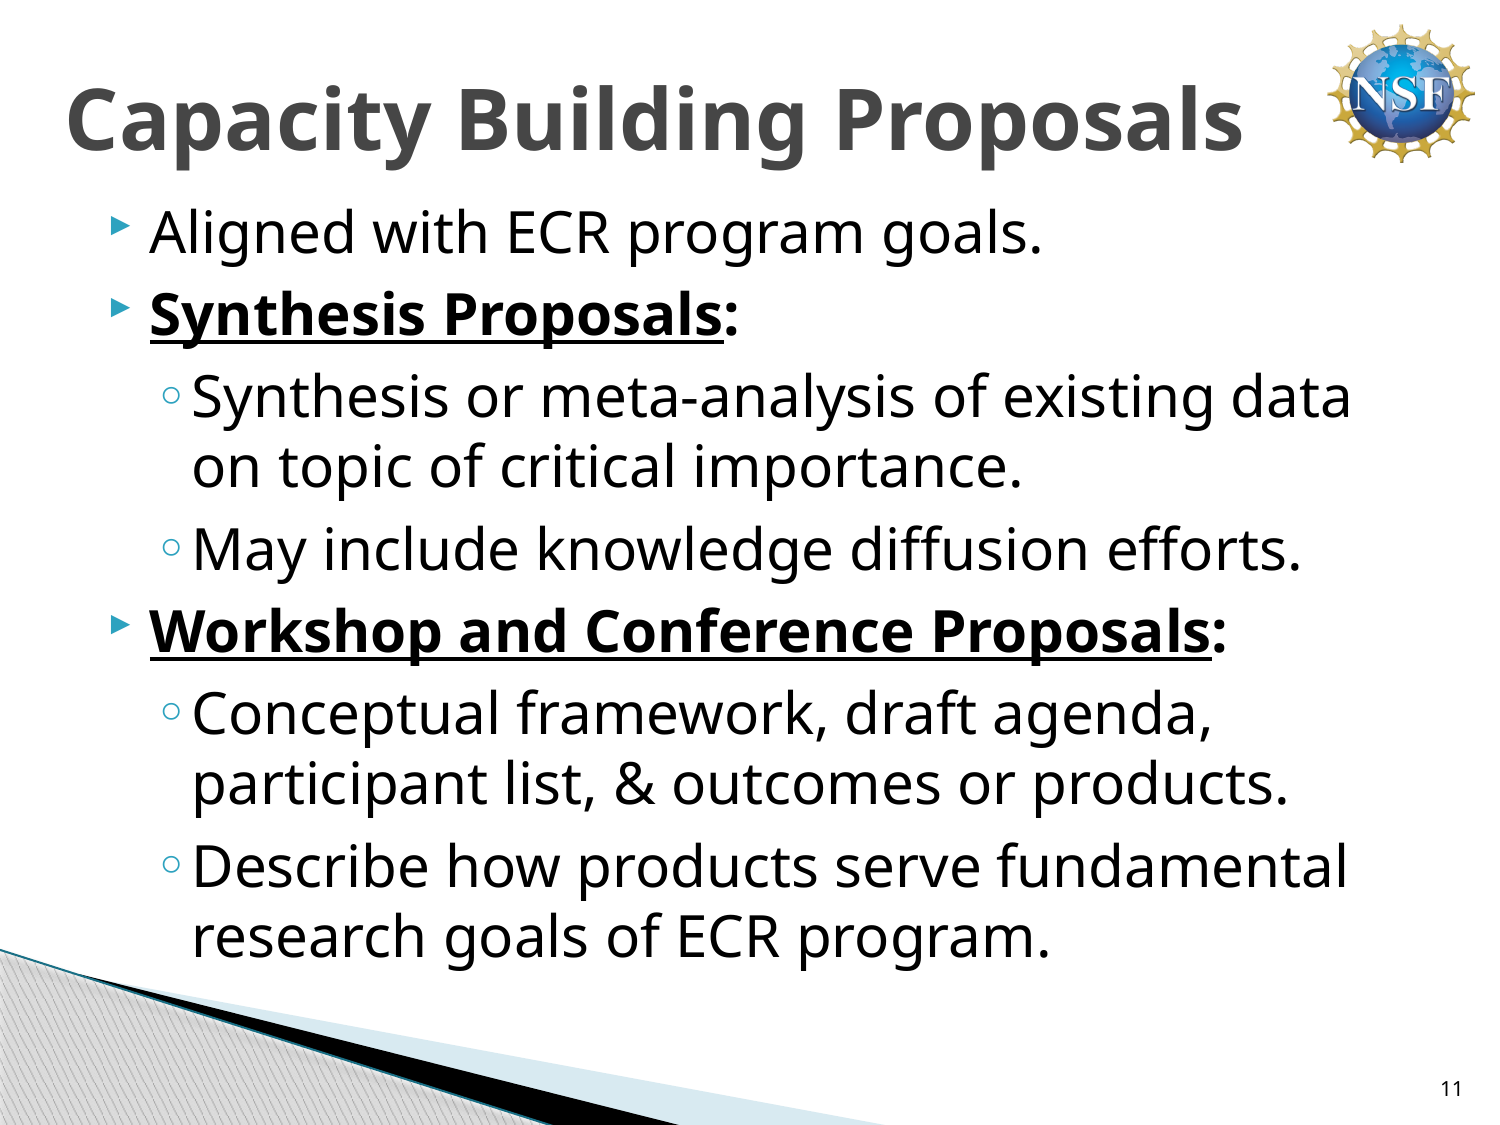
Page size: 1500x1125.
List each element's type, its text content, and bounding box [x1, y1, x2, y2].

title Capacity Building Proposals [50, 45, 1288, 188]
slide_number 11 [1418, 1051, 1479, 1112]
picture [1327, 24, 1475, 163]
list Aligned with ECR program goals. Synthesis Proposals: Synthesis or meta-analysis of existing data on topic of critical importance. May include knowledge diffusion efforts. Workshop and Conference Proposals: Conceptual framework, draft agenda, participant list, & outcomes or products. Describe how products serve fundamental research goals of ECR program. [75, 187, 1425, 1063]
